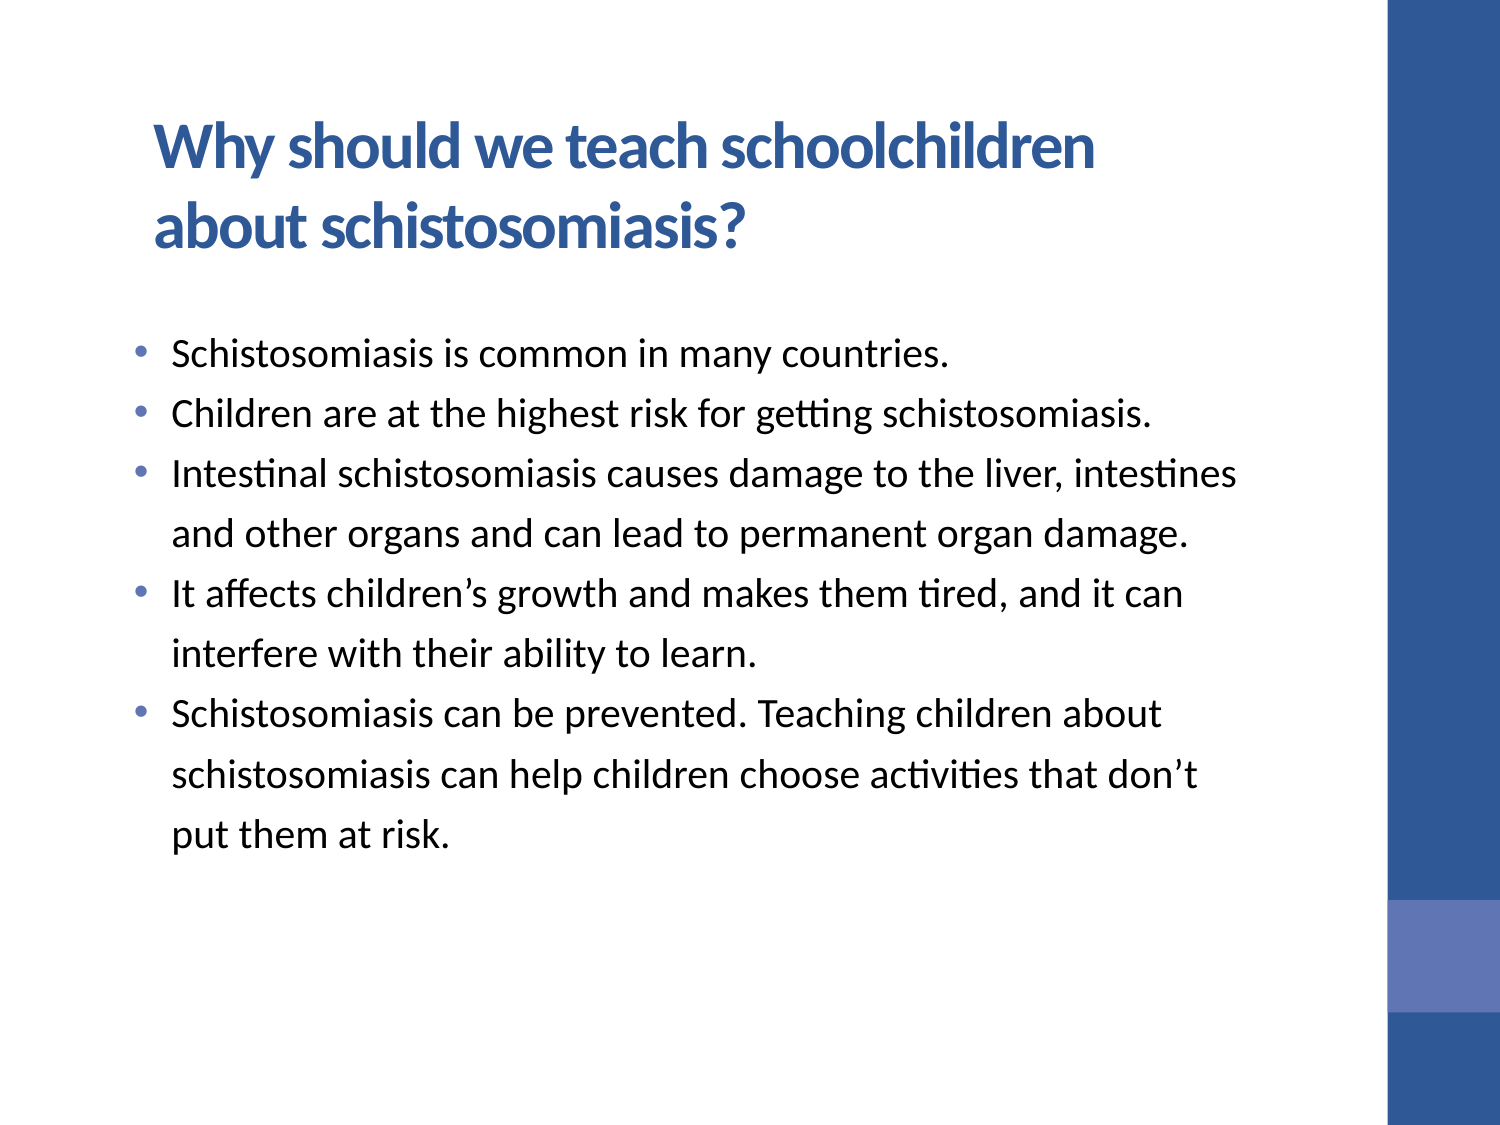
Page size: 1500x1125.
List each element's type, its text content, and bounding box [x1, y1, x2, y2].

title Why should we teach schoolchildren about schistosomiasis? [138, 87, 1271, 276]
list Schistosomiasis is common in many countries. Children are at the highest risk for getting schistosomiasis. Intestinal schistosomiasis causes damage to the liver, intestines and other organs and can lead to permanent organ damage. It affects children’s growth and makes them tired, and it can interfere with their ability to learn. Schistosomiasis can be prevented. Teaching children about schistosomiasis can help children choose activities that don’t put them at risk. [99, 308, 1271, 978]
